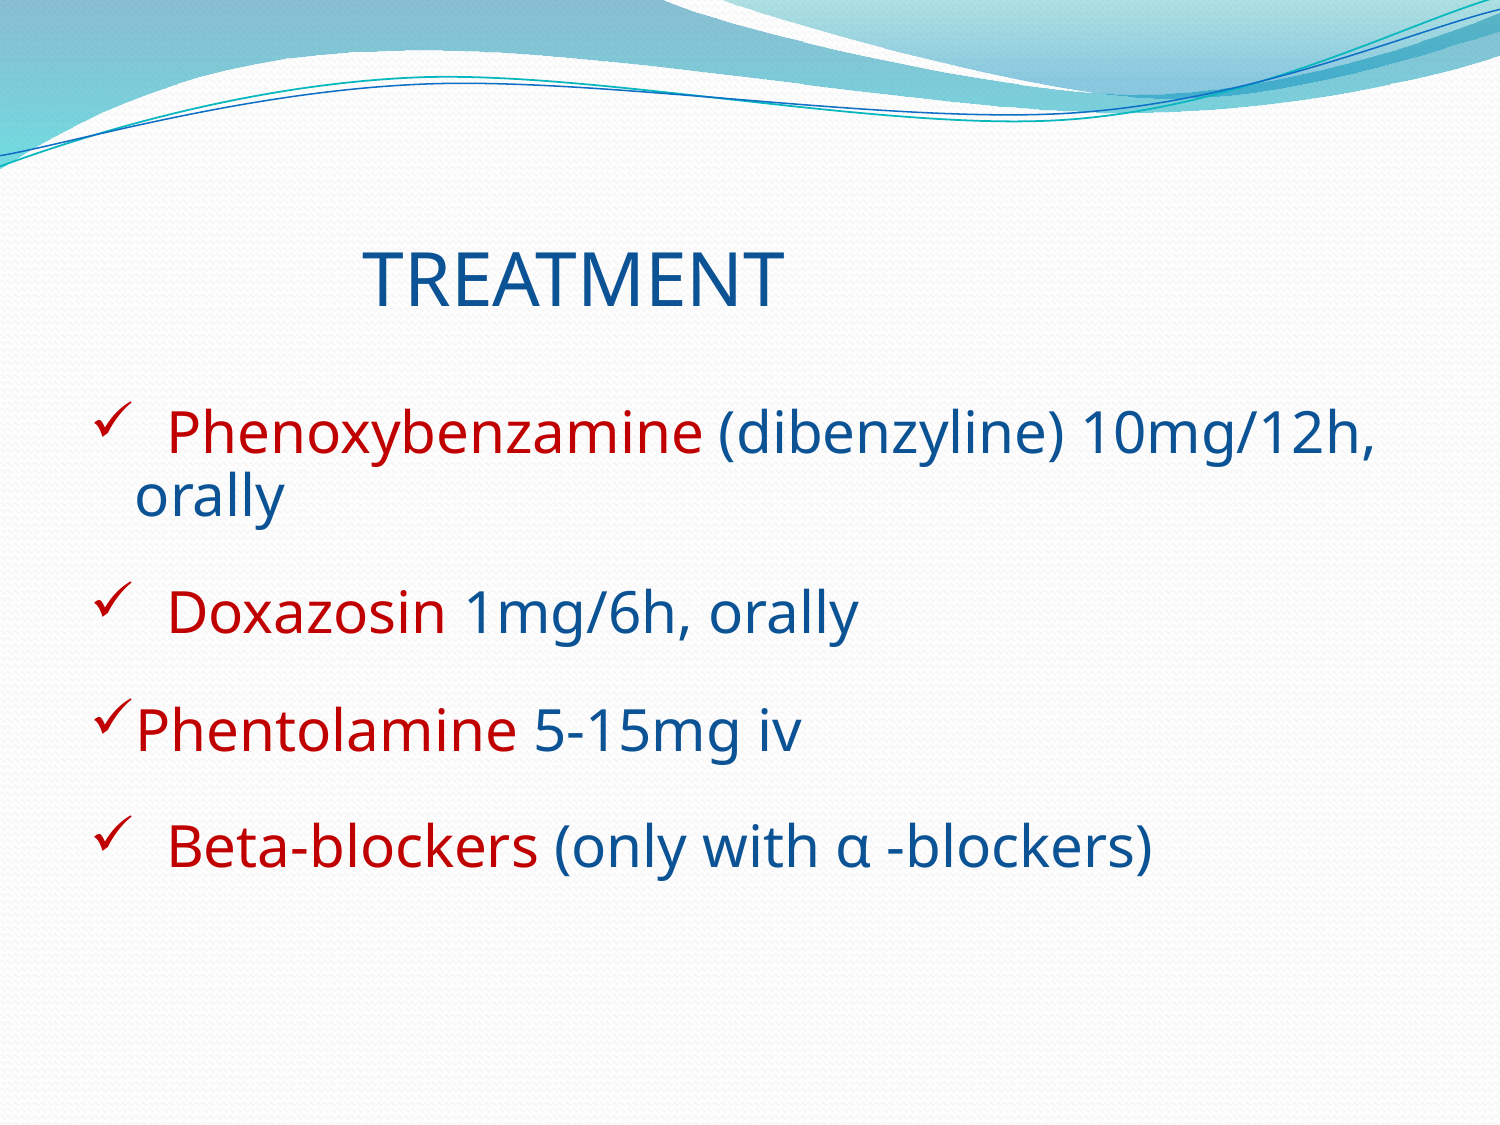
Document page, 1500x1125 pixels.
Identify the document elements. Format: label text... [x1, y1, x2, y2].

list TREATMENT Phenoxybenzamine (dibenzyline) 10mg/12h, orally Doxazosin 1mg/6h, orally Phentolamine 5-15mg iv Beta-blockers (only with α -blockers) [75, 234, 1425, 1038]
